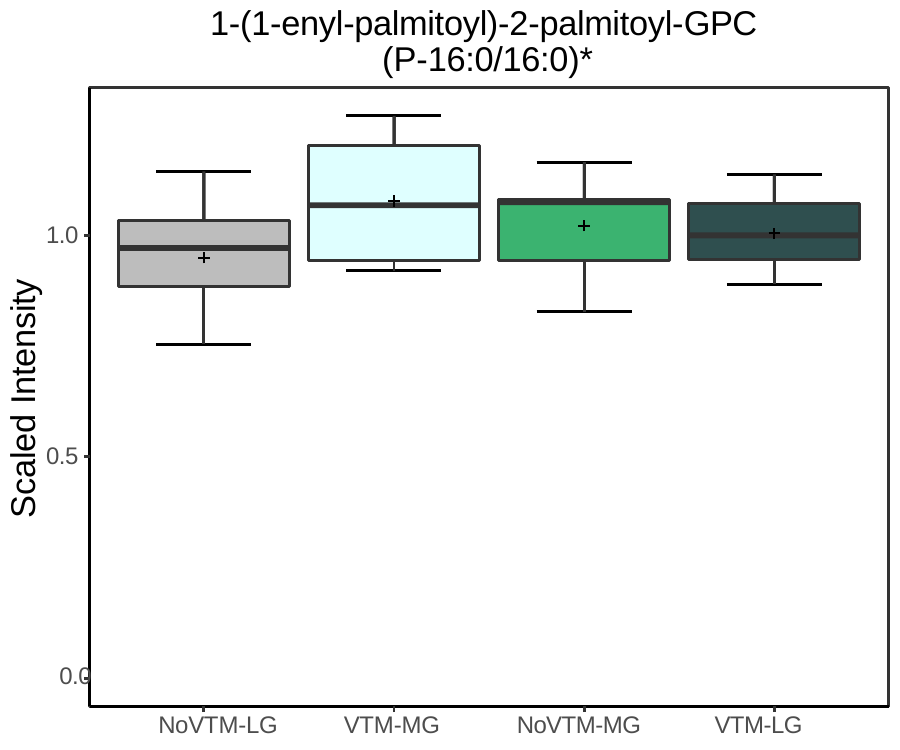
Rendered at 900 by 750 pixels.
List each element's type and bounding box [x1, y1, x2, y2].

slide_number [156, 713, 290, 750]
text_box [83, 86, 891, 738]
title [130, 0, 770, 86]
text_box [44, 217, 82, 248]
footer [57, 661, 95, 750]
text_box [1, 274, 82, 521]
